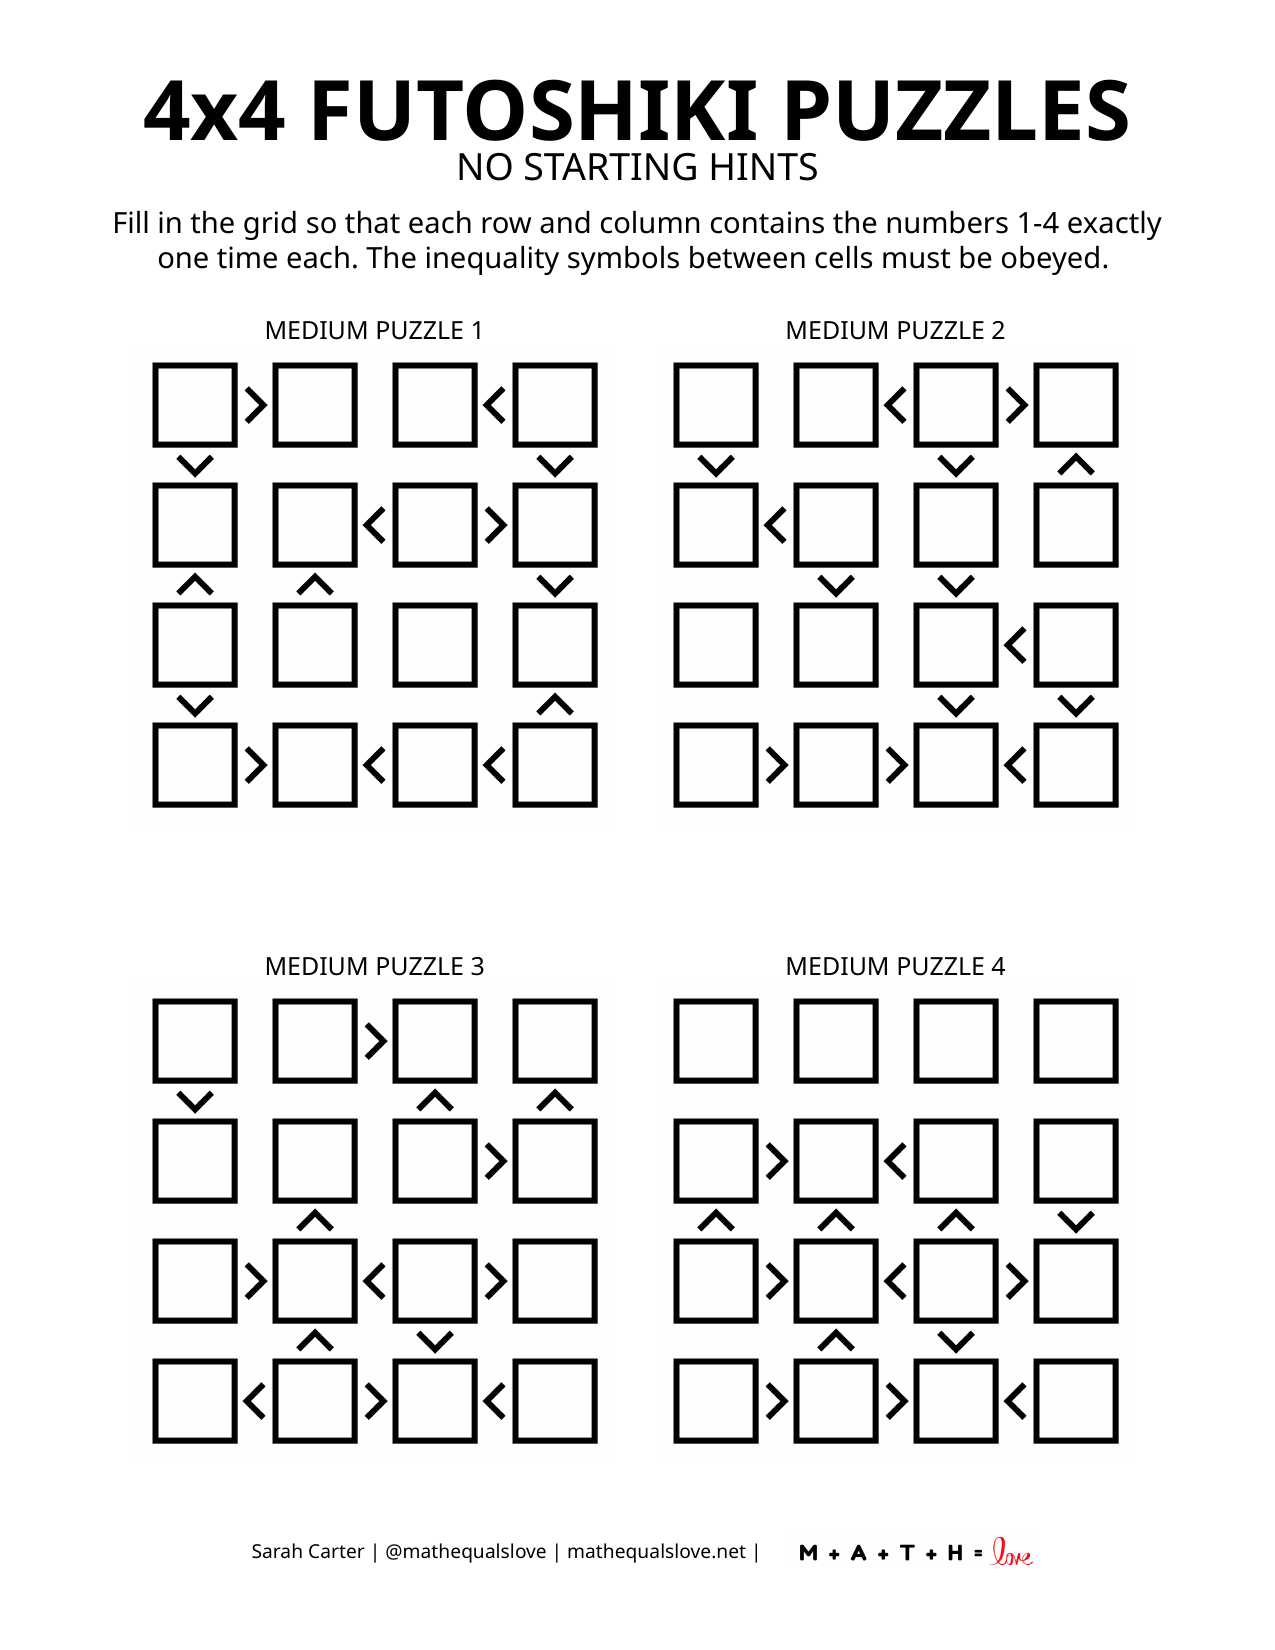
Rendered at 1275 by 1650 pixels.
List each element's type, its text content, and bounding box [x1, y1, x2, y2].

text_box MEDIUM PUZZLE 4 [656, 949, 1136, 980]
text_box MEDIUM PUZZLE 3 [135, 949, 615, 980]
picture [790, 1534, 1039, 1569]
text_box NO STARTING HINTS [0, 136, 1275, 196]
picture [134, 345, 616, 826]
text_box Sarah Carter | @mathequalslove | mathequalslove.net | [236, 1532, 1071, 1570]
picture [655, 980, 1136, 1461]
text_box Fill in the grid so that each row and column contains the numbers 1-4 exactly one time each. The inequality symbols between cells must be obeyed. [0, 196, 1275, 282]
text_box 4x4 FUTOSHIKI PUZZLES [77, 50, 1198, 136]
text_box MEDIUM PUZZLE 2 [656, 314, 1136, 345]
picture [134, 980, 616, 1461]
picture [655, 345, 1136, 826]
text_box MEDIUM PUZZLE 1 [135, 314, 615, 345]
